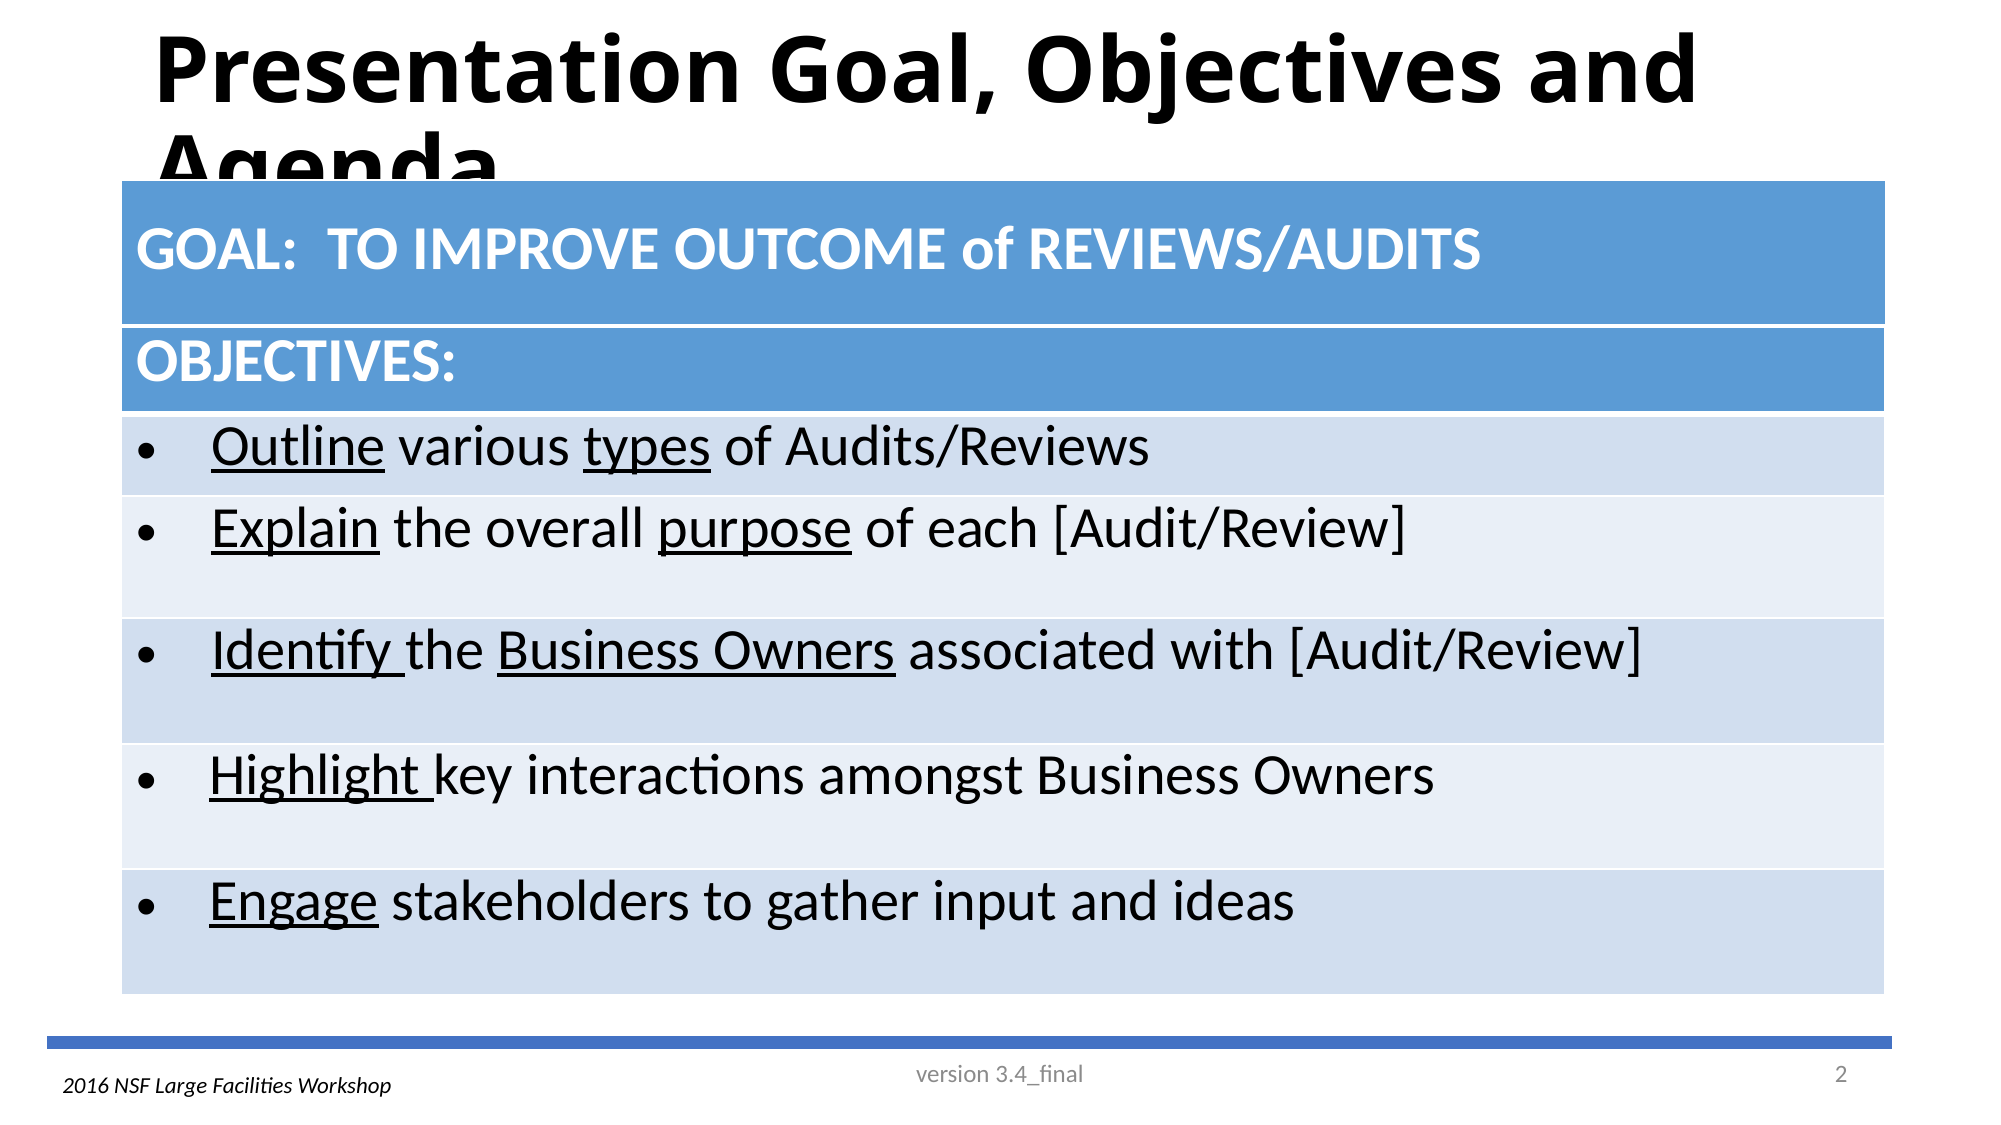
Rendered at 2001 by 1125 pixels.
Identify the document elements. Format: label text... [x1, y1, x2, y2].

table_cell Identify the Business Owners associated with [Audit/Review] [122, 619, 1884, 743]
table_cell Highlight key interactions amongst Business Owners [122, 745, 1884, 868]
table_cell Explain the overall purpose of each [Audit/Review] [122, 497, 1884, 617]
slide_number 2 [1412, 1049, 1863, 1103]
table_cell Engage stakeholders to gather input and ideas [122, 870, 1884, 994]
table_cell Outline various types of Audits/Reviews [122, 417, 1884, 495]
footer version 3.4_final [662, 1043, 1338, 1103]
table_header OBJECTIVES: [122, 328, 1884, 411]
text_box 2016 NSF Large Facilities Workshop [47, 1062, 498, 1105]
title Presentation Goal, Objectives and Agenda [137, 59, 1863, 179]
table_header GOAL: TO IMPROVE OUTCOME of REVIEWS/AUDITS [122, 181, 1885, 324]
